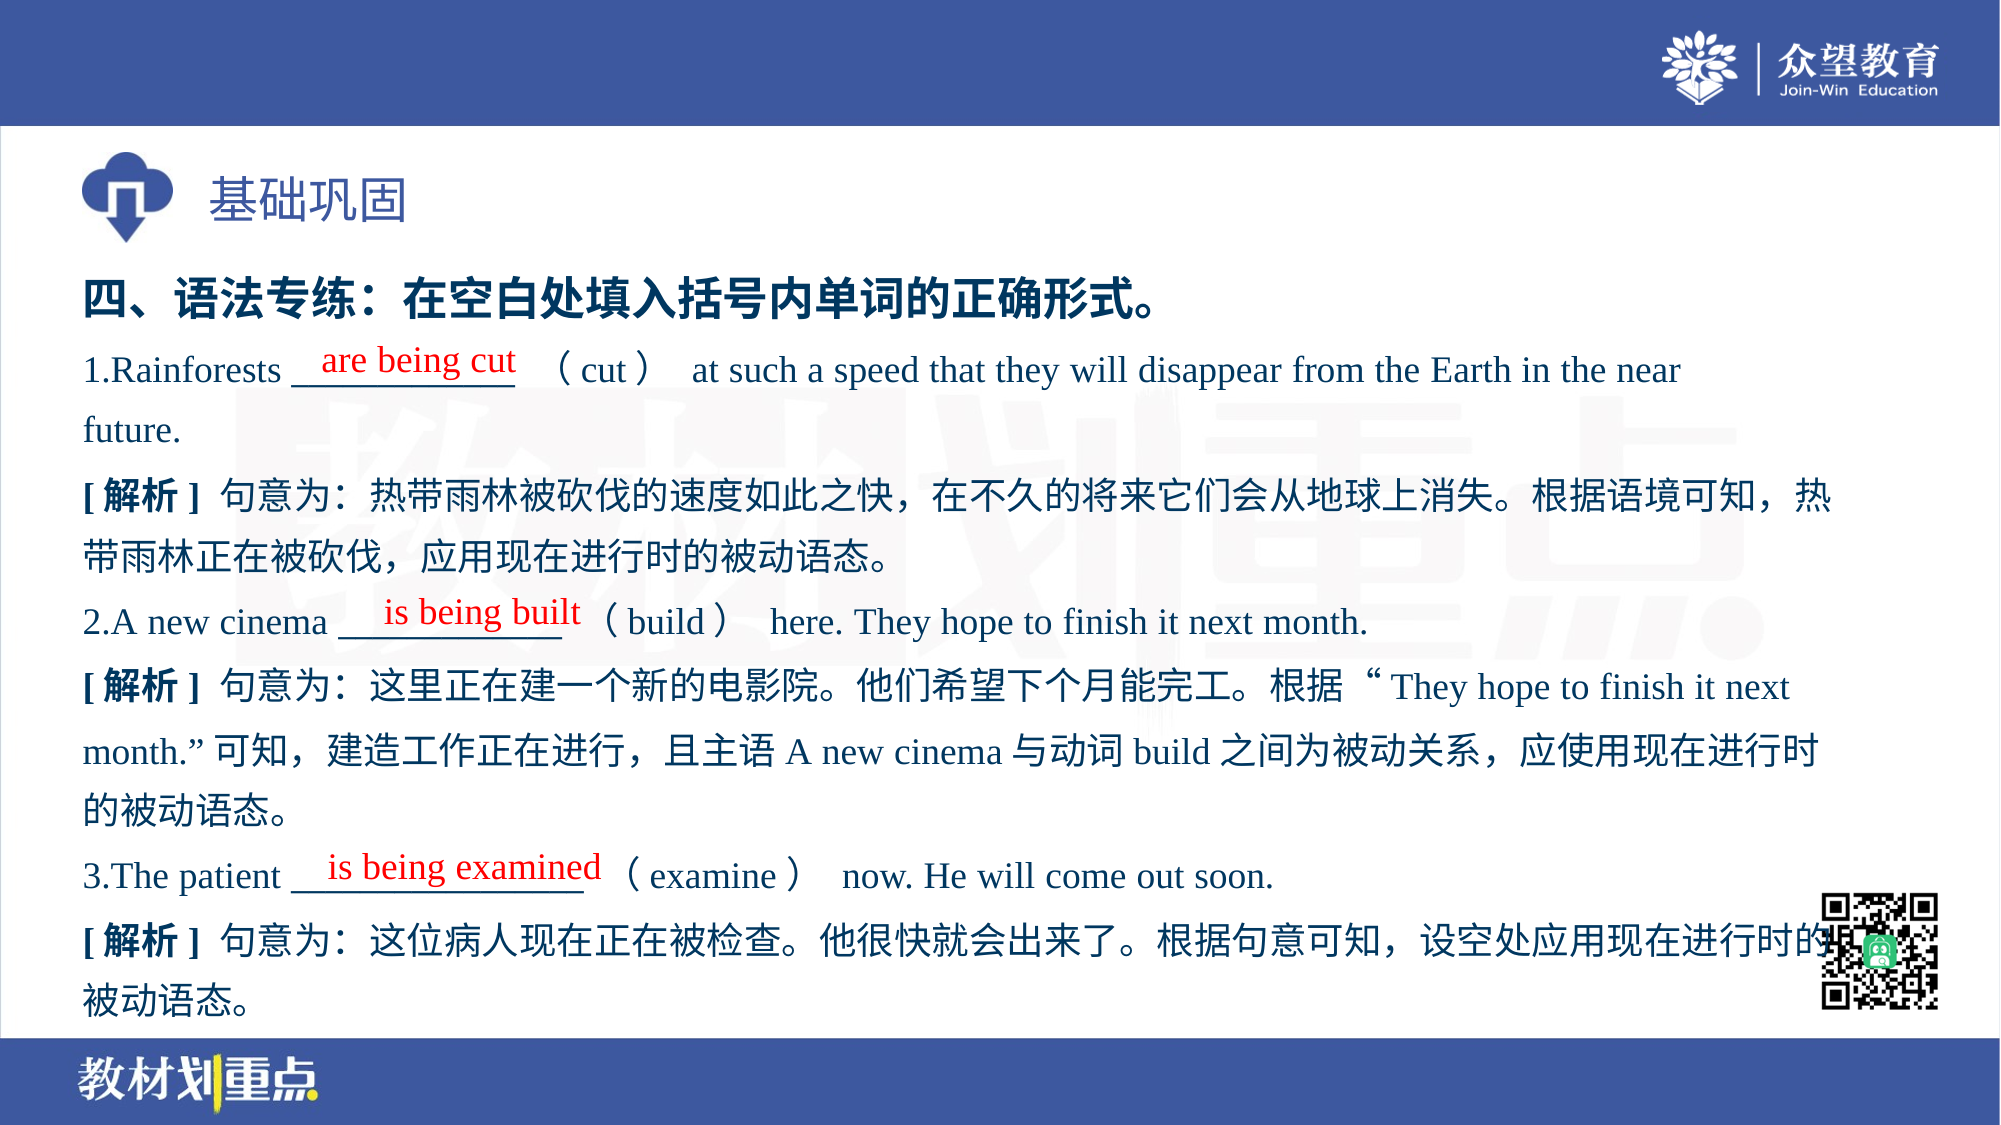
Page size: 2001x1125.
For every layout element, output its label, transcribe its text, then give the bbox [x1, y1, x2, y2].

text_box is being built [361, 569, 604, 626]
text_box 3.The patient _________________ （examine） now. He will come out soon. [82, 833, 1817, 890]
text_box [解析] 句意为：这位病人现在正在被检查。他很快就会出来了。根据句意可知，设空处应用现在进行时的 被动语态。 [82, 897, 1817, 1017]
text_box 2.A new cinema _____________ （build） here. They hope to finish it next month. [82, 579, 1817, 636]
picture [0, 0, 2000, 1125]
text_box are being cut [299, 317, 539, 374]
text_box [解析] 句意为：这里正在建一个新的电影院。他们希望下个月能完工。根据“They hope to finish it next month.”可知，建造工作正在进行，且主语A new cinema与动词build之间为被动关系，应使用现在进行时 的被动语态。 [82, 642, 1817, 827]
text_box [解析] 句意为：热带雨林被砍伐的速度如此之快，在不久的将来它们会从地球上消失。根据语境可知，热 带雨林正在被砍伐，应用现在进行时的被动语态。 [82, 452, 1817, 573]
text_box 四、语法专练：在空白处填入括号内单词的正确形式。 [82, 247, 1817, 319]
text_box 1.Rainforests _____________ （cut） at such a speed that they will disappear from the Earth in the near future. [82, 325, 1817, 445]
text_box is being examined [305, 824, 625, 881]
